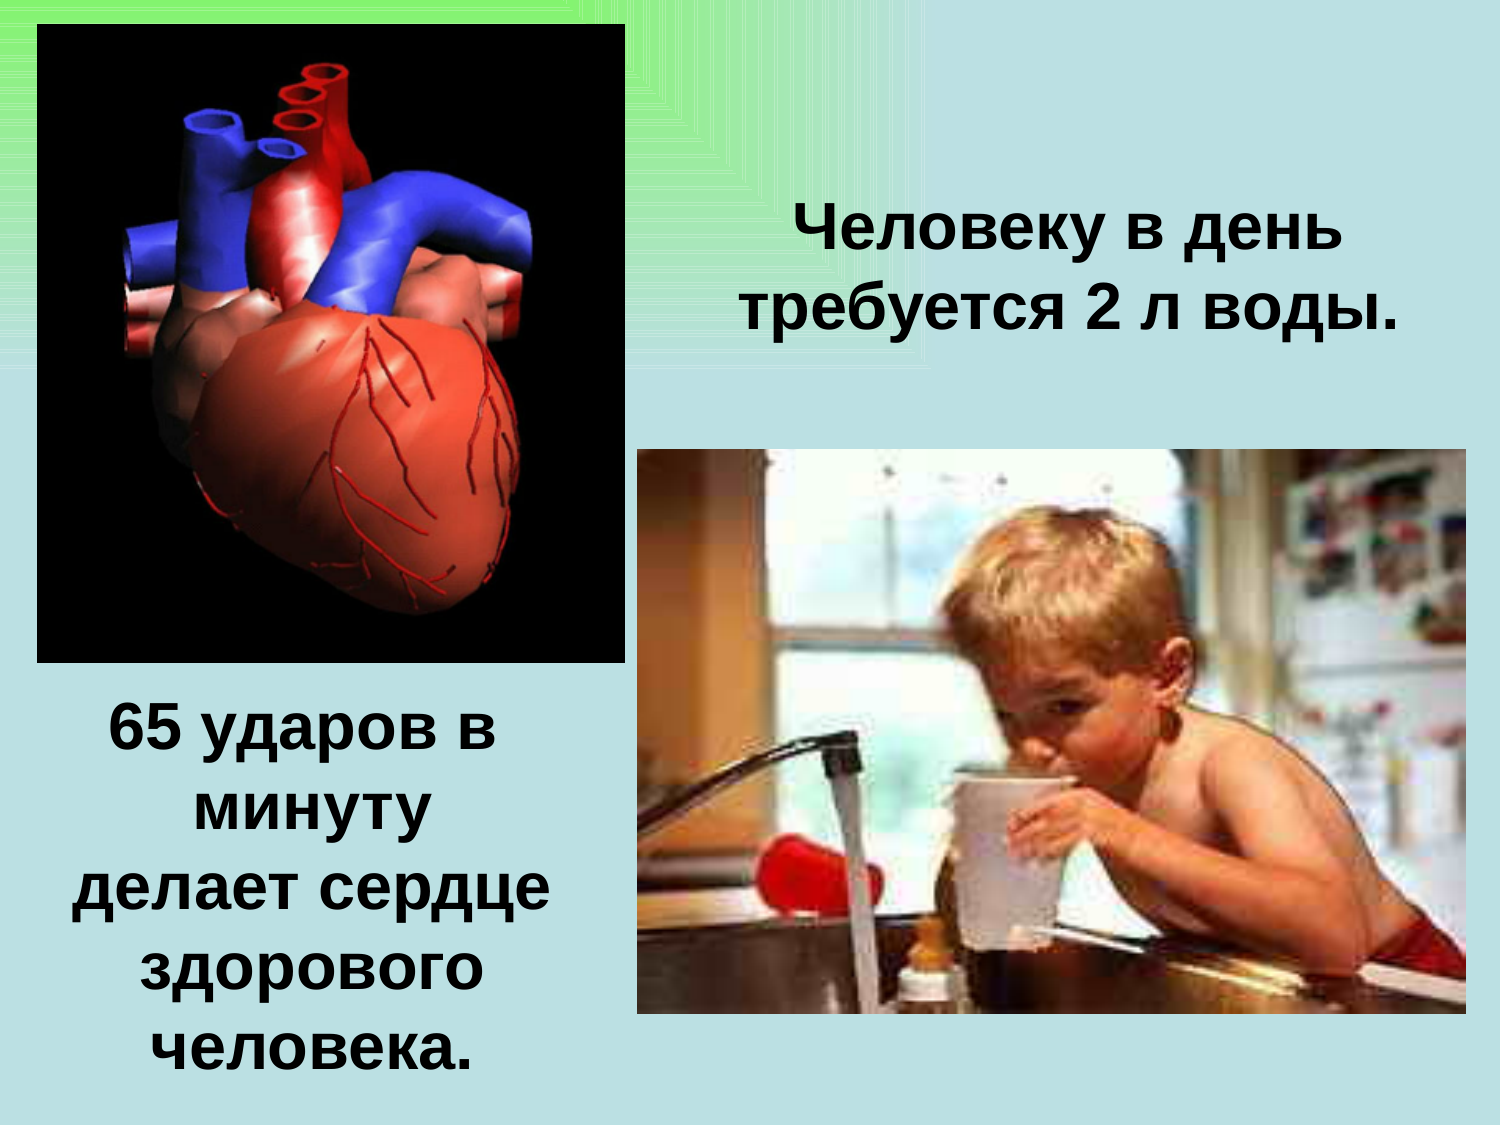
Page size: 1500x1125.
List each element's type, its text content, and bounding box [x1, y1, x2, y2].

picture [37, 24, 626, 663]
text_box 65 ударов в минуту делает сердце здорового человека. [0, 675, 625, 1090]
picture [637, 449, 1467, 1015]
text_box Человеку в день требуется 2 л воды. [662, 175, 1475, 350]
